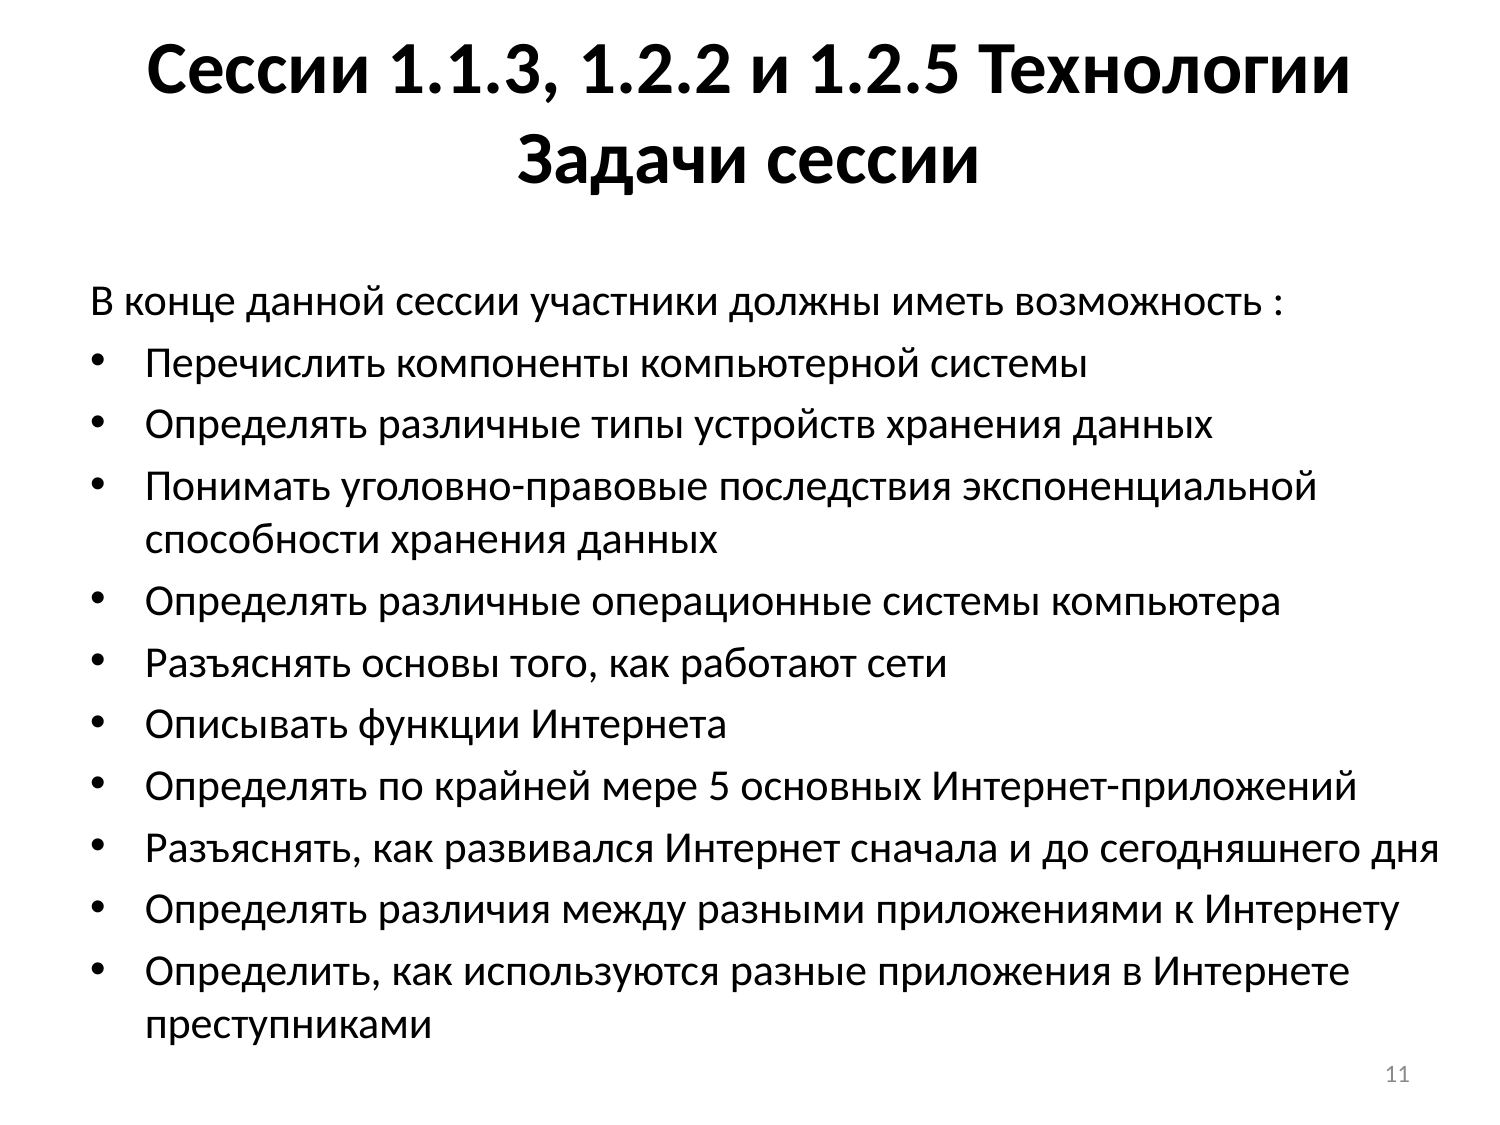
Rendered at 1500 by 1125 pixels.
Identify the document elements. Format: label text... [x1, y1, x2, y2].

title Сессии 1.1.3, 1.2.2 и 1.2.5 Технологии Задачи сессии [75, 45, 1425, 172]
slide_number 11 [1074, 1042, 1425, 1103]
list В конце данной сессии участники должны иметь возможность : Перечислить компоненты компьютерной системы Определять различные типы устройств хранения данных Понимать уголовно-правовые последствия экспоненциальной способности хранения данных Определять различные операционные системы компьютера Разъяснять основы того, как работают сети Описывать функции Интернета Определять по крайней мере 5 основных Интернет-приложений Разъяснять, как развивался Интернет сначала и до сегодняшнего дня Определять различия между разными приложениями к Интернету Определить, как используются разные приложения в Интернете преступниками [75, 263, 1472, 1067]
